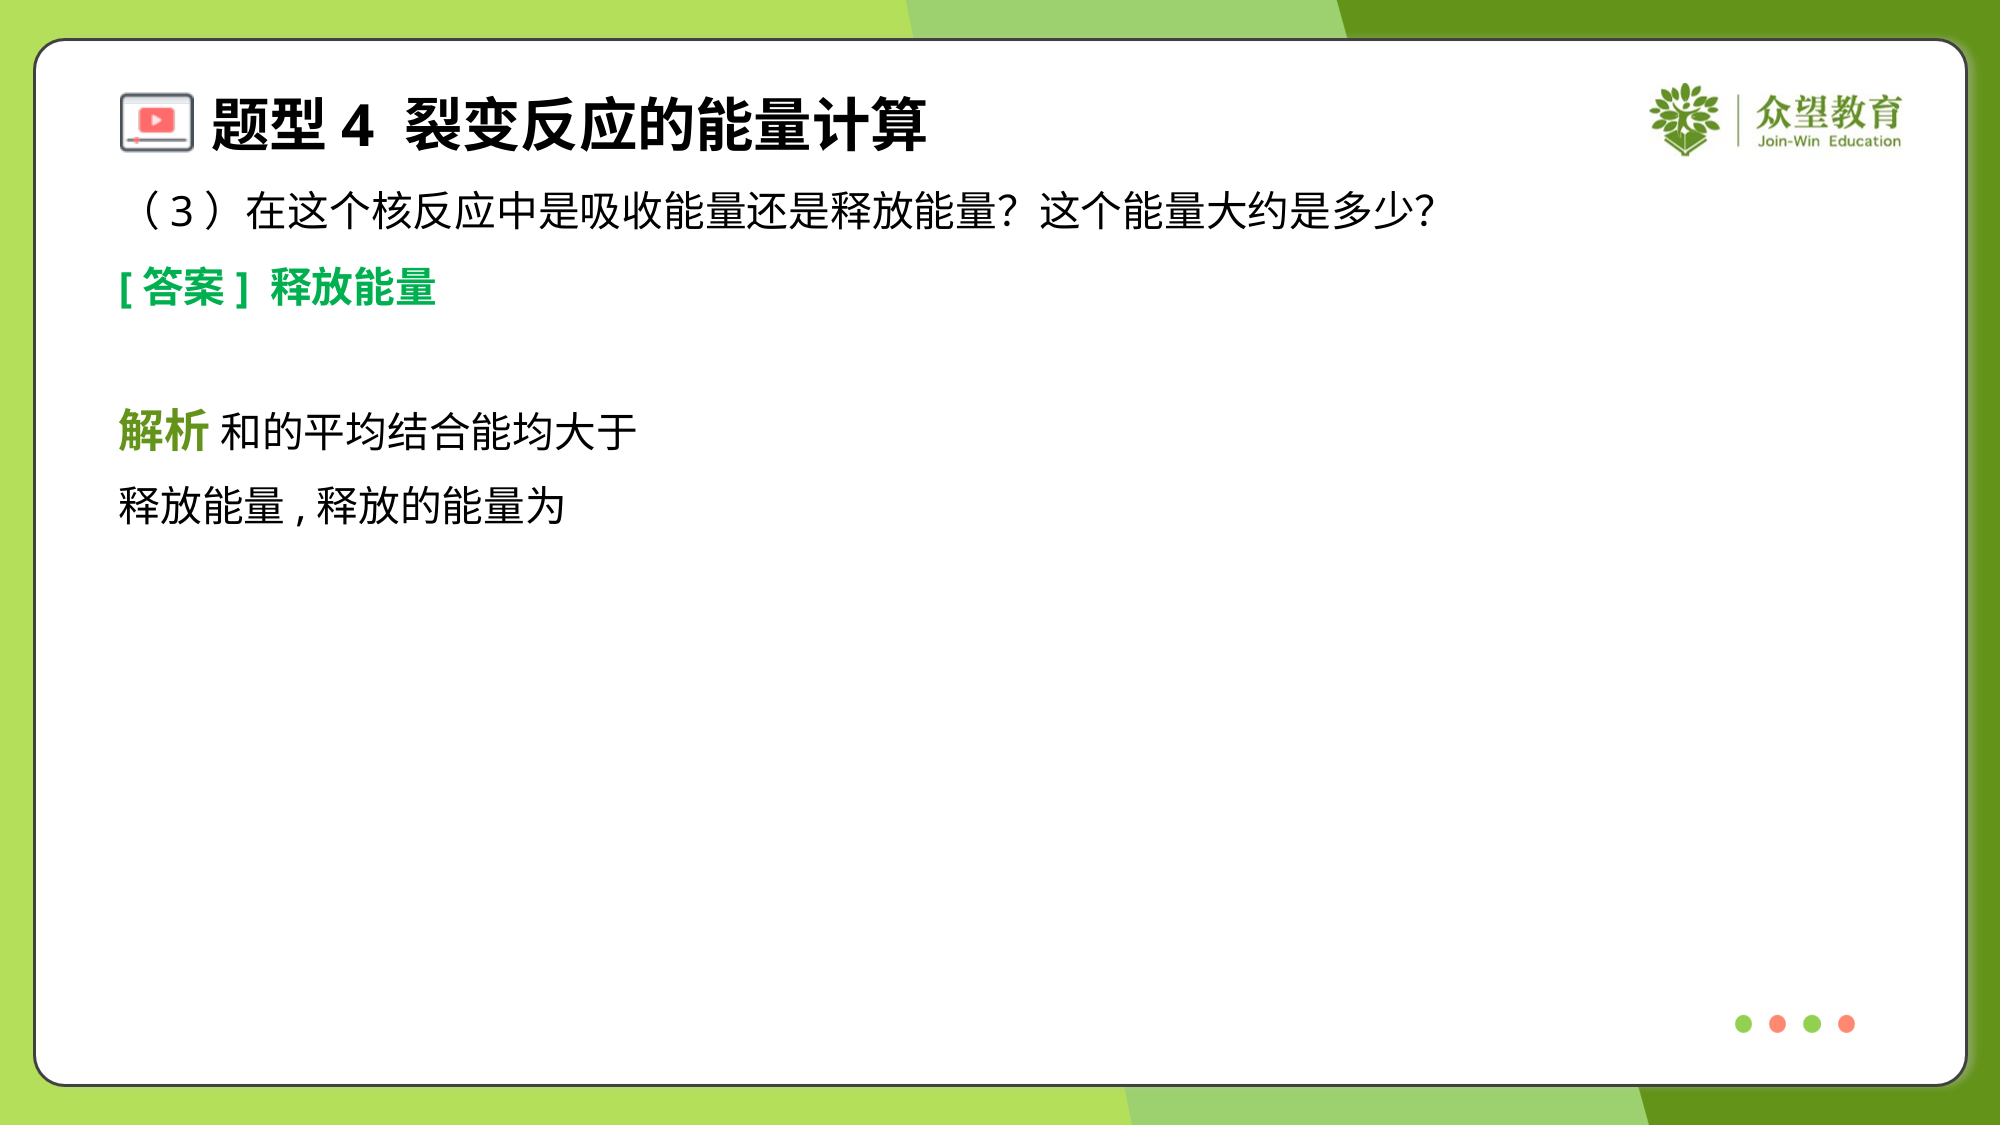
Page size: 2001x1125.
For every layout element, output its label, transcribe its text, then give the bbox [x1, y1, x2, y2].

picture [0, 0, 2000, 1125]
text_box （3）在这个核反应中是吸收能量还是释放能量？这个能量大约是多少？ [118, 159, 1883, 227]
